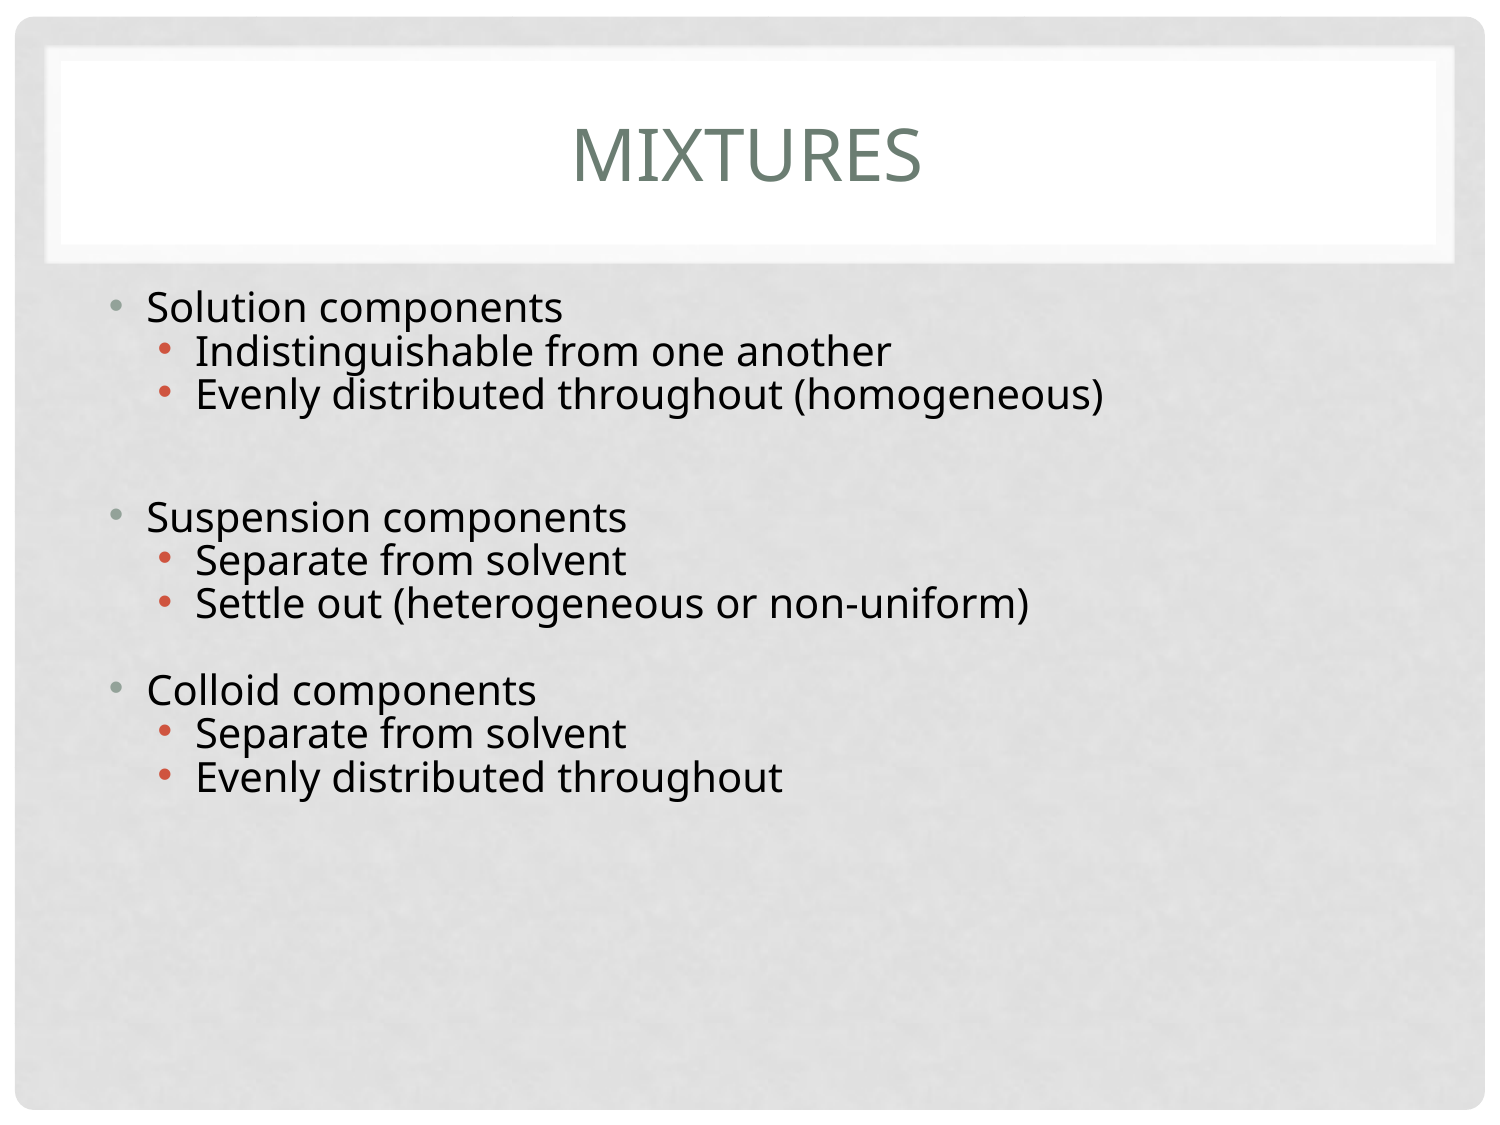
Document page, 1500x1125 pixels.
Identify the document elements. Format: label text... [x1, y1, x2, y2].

title Mixtures [69, 66, 1425, 238]
list Solution components Indistinguishable from one another Evenly distributed throughout (homogeneous) Suspension components Separate from solvent Settle out (heterogeneous or non-uniform) Colloid components Separate from solvent Evenly distributed throughout [75, 287, 1425, 1005]
